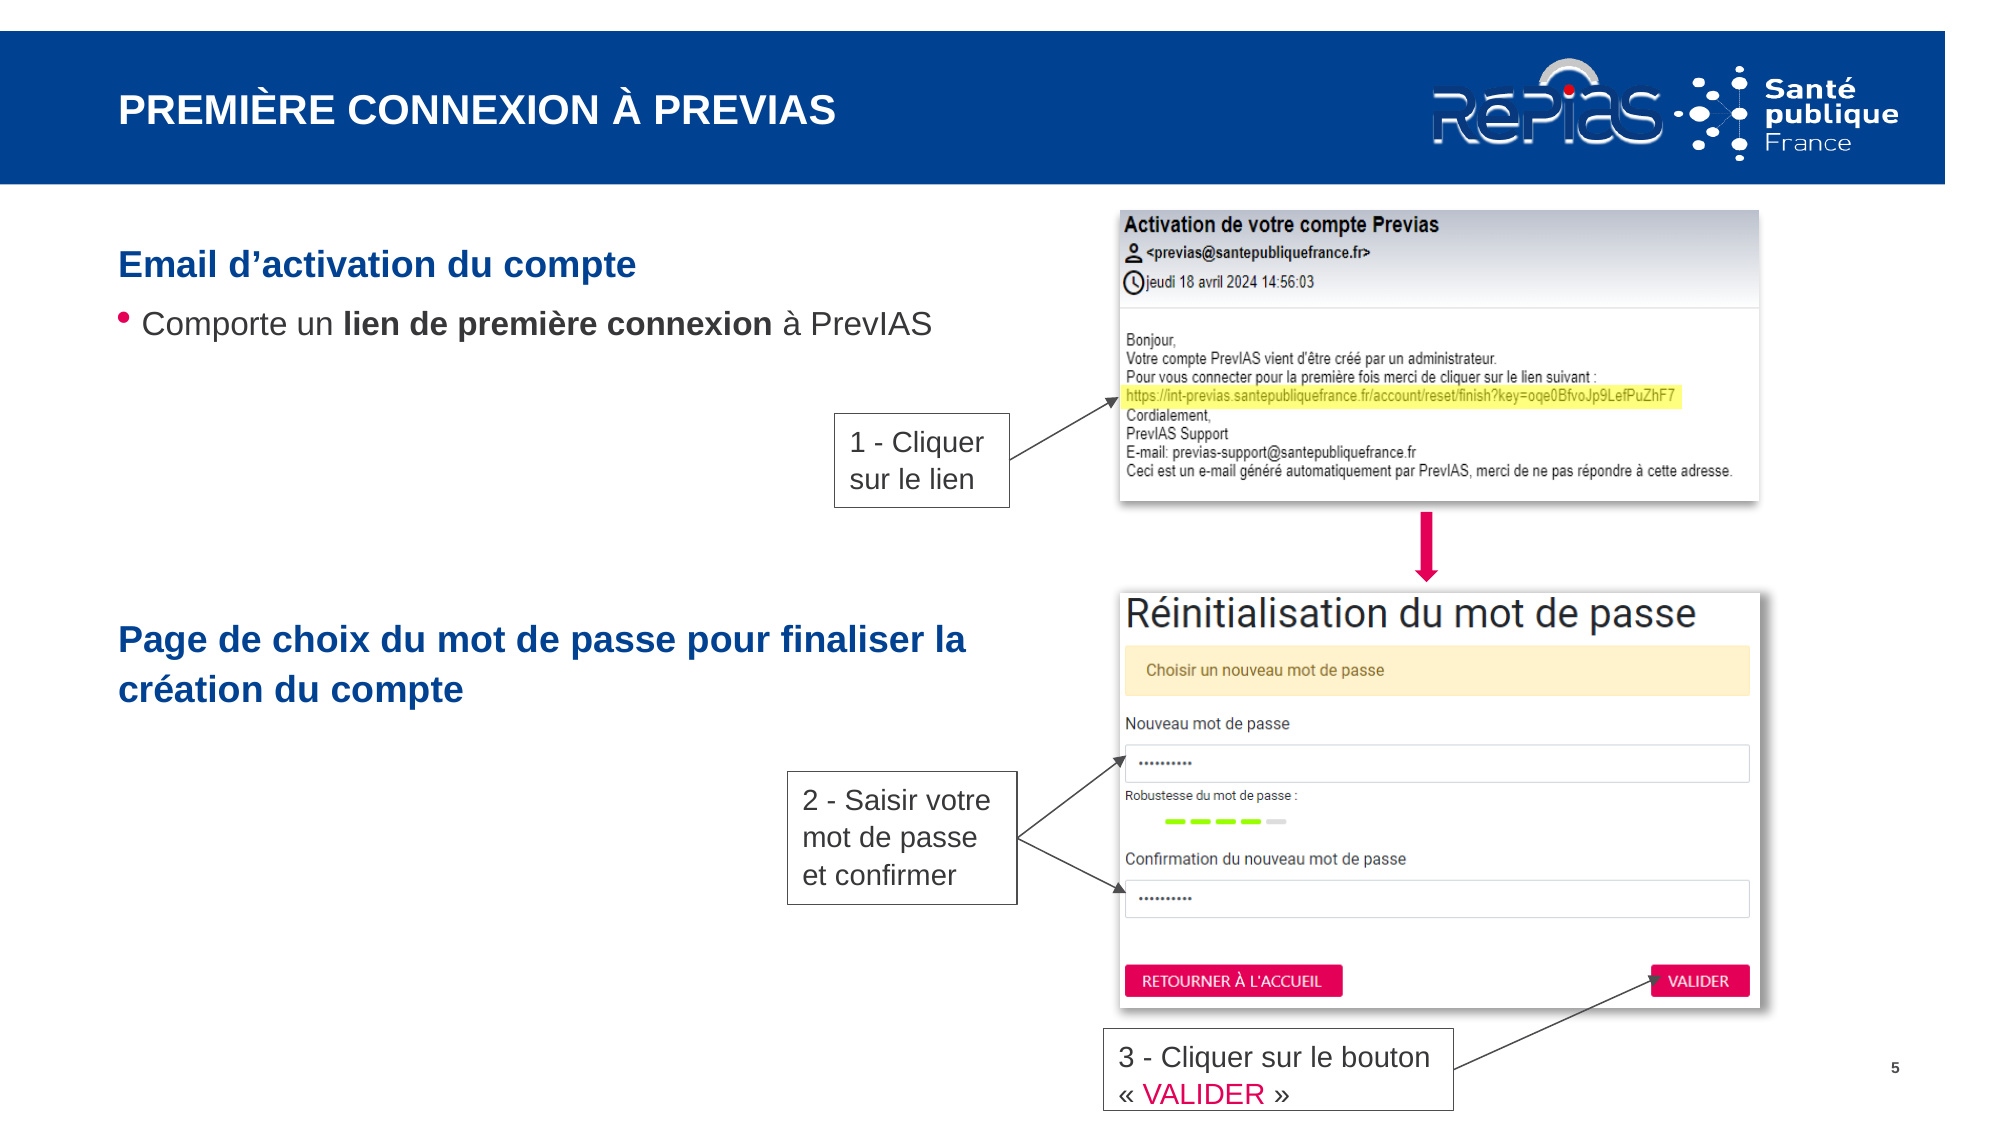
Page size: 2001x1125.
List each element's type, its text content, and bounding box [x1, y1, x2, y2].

title Première connexion à previas [112, 30, 1223, 185]
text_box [1016, 837, 1127, 894]
picture [1674, 66, 1898, 161]
picture [1432, 58, 1662, 140]
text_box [787, 210, 1760, 1112]
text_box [1008, 396, 1119, 461]
list Email d’activation du compte Comporte un lien de première connexion à PrevIAS Page de choix du mot de passe pour finaliser la création du compte [112, 235, 782, 850]
